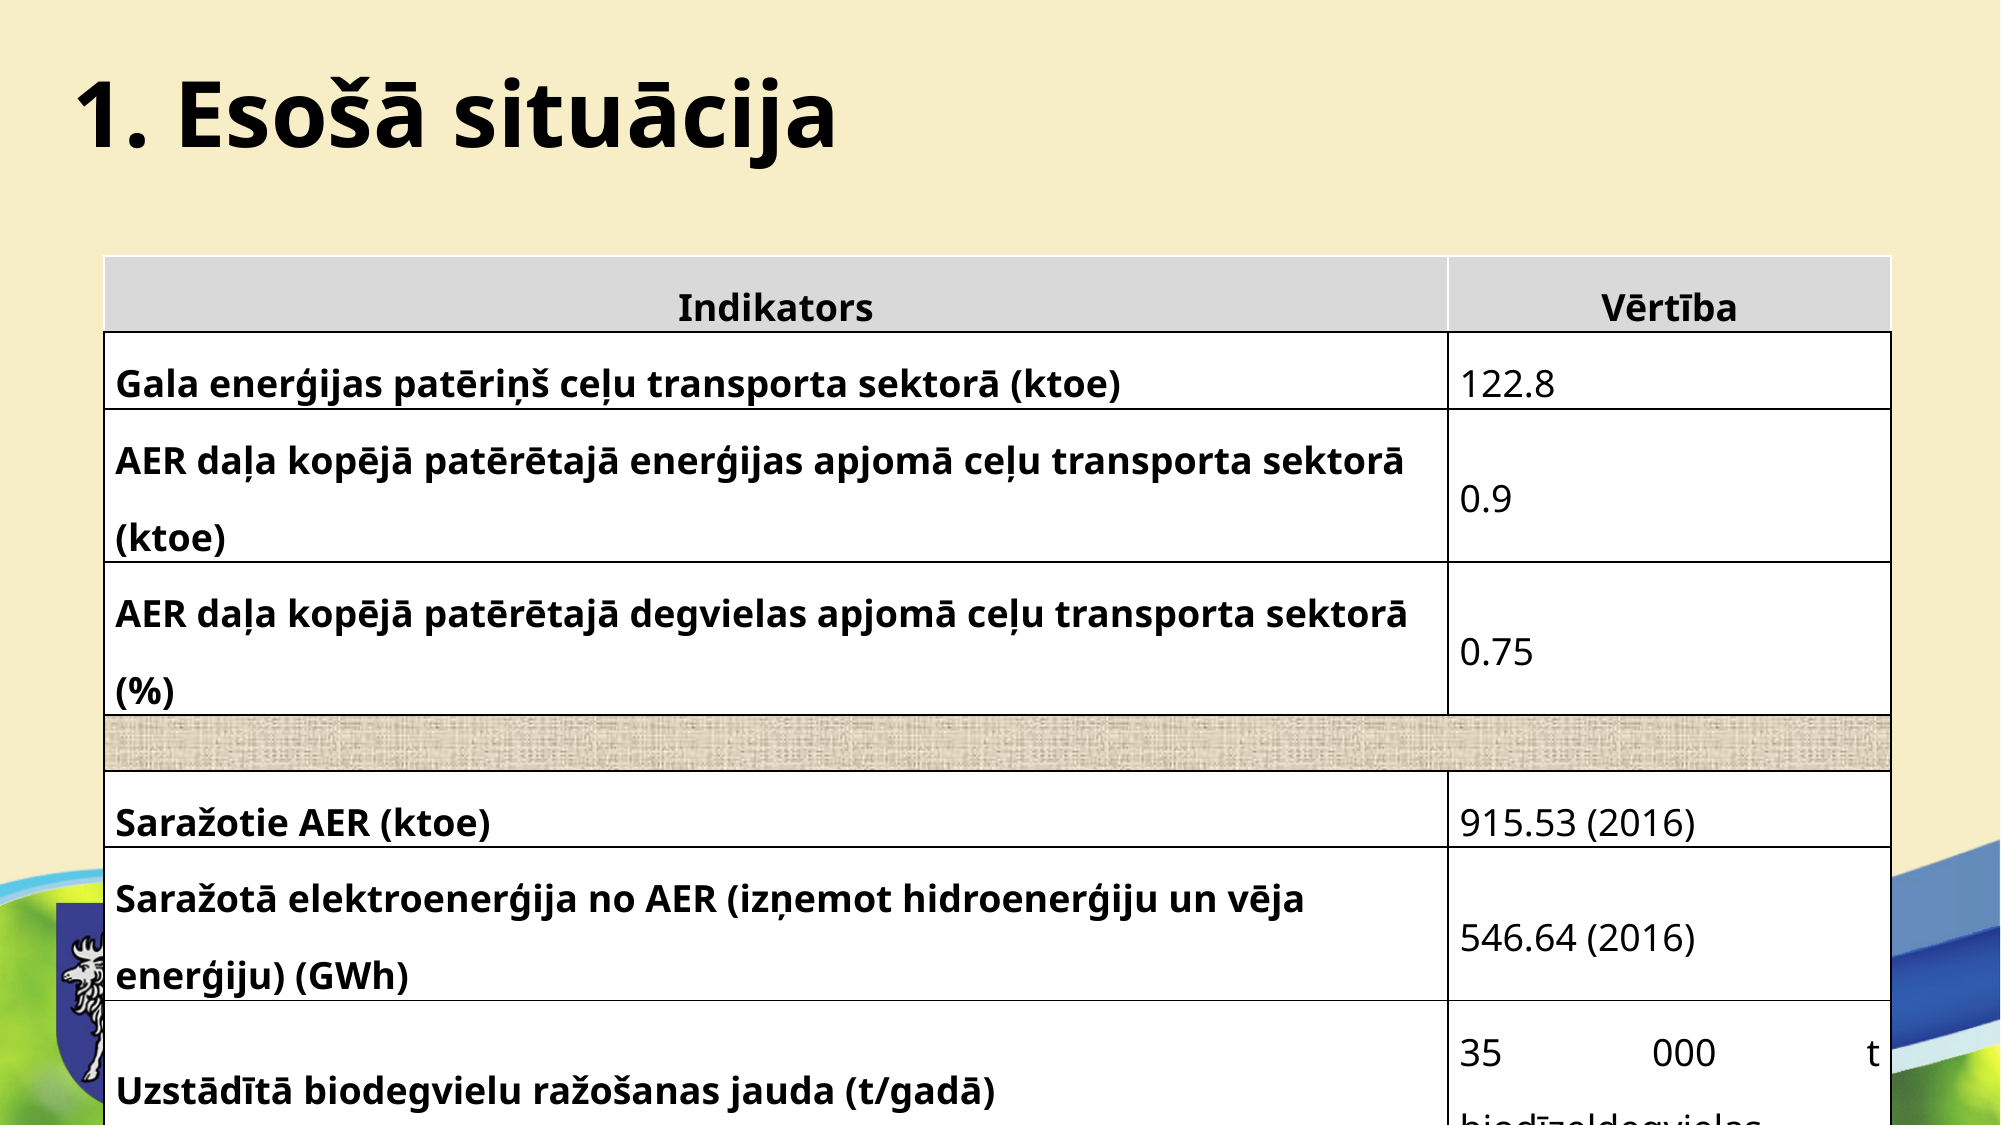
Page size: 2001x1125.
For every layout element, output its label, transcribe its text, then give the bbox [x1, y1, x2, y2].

slide_number 9 [1412, 1042, 1863, 1103]
table_cell 35 000 t biodīzeļdegvielas [1449, 1001, 1890, 1125]
table_cell [105, 716, 1890, 770]
table_header Indikators [105, 257, 1447, 331]
table_cell 0.9 [1449, 410, 1890, 561]
table_cell 122.8 [1449, 333, 1890, 408]
table_cell Uzstādītā biodegvielu ražošanas jauda (t/gadā) [105, 1001, 1447, 1125]
picture [0, 0, 2001, 1125]
title 1. Esošā situācija [57, 43, 1711, 192]
table_cell Gala enerģijas patēriņš ceļu transporta sektorā (ktoe) [105, 333, 1447, 408]
table_cell AER daļa kopējā patērētajā enerģijas apjomā ceļu transporta sektorā (ktoe) [105, 410, 1447, 561]
table_cell 546.64 (2016) [1449, 848, 1890, 1000]
table_cell 915.53 (2016) [1449, 772, 1890, 846]
table_cell 0.75 [1449, 563, 1890, 714]
table_header Vērtība [1449, 257, 1890, 331]
table_cell Saražotā elektroenerģija no AER (izņemot hidroenerģiju un vēja enerģiju) (GWh) [105, 848, 1447, 1000]
table_cell Saražotie AER (ktoe) [105, 772, 1447, 846]
table_cell AER daļa kopējā patērētajā degvielas apjomā ceļu transporta sektorā (%) [105, 563, 1447, 714]
